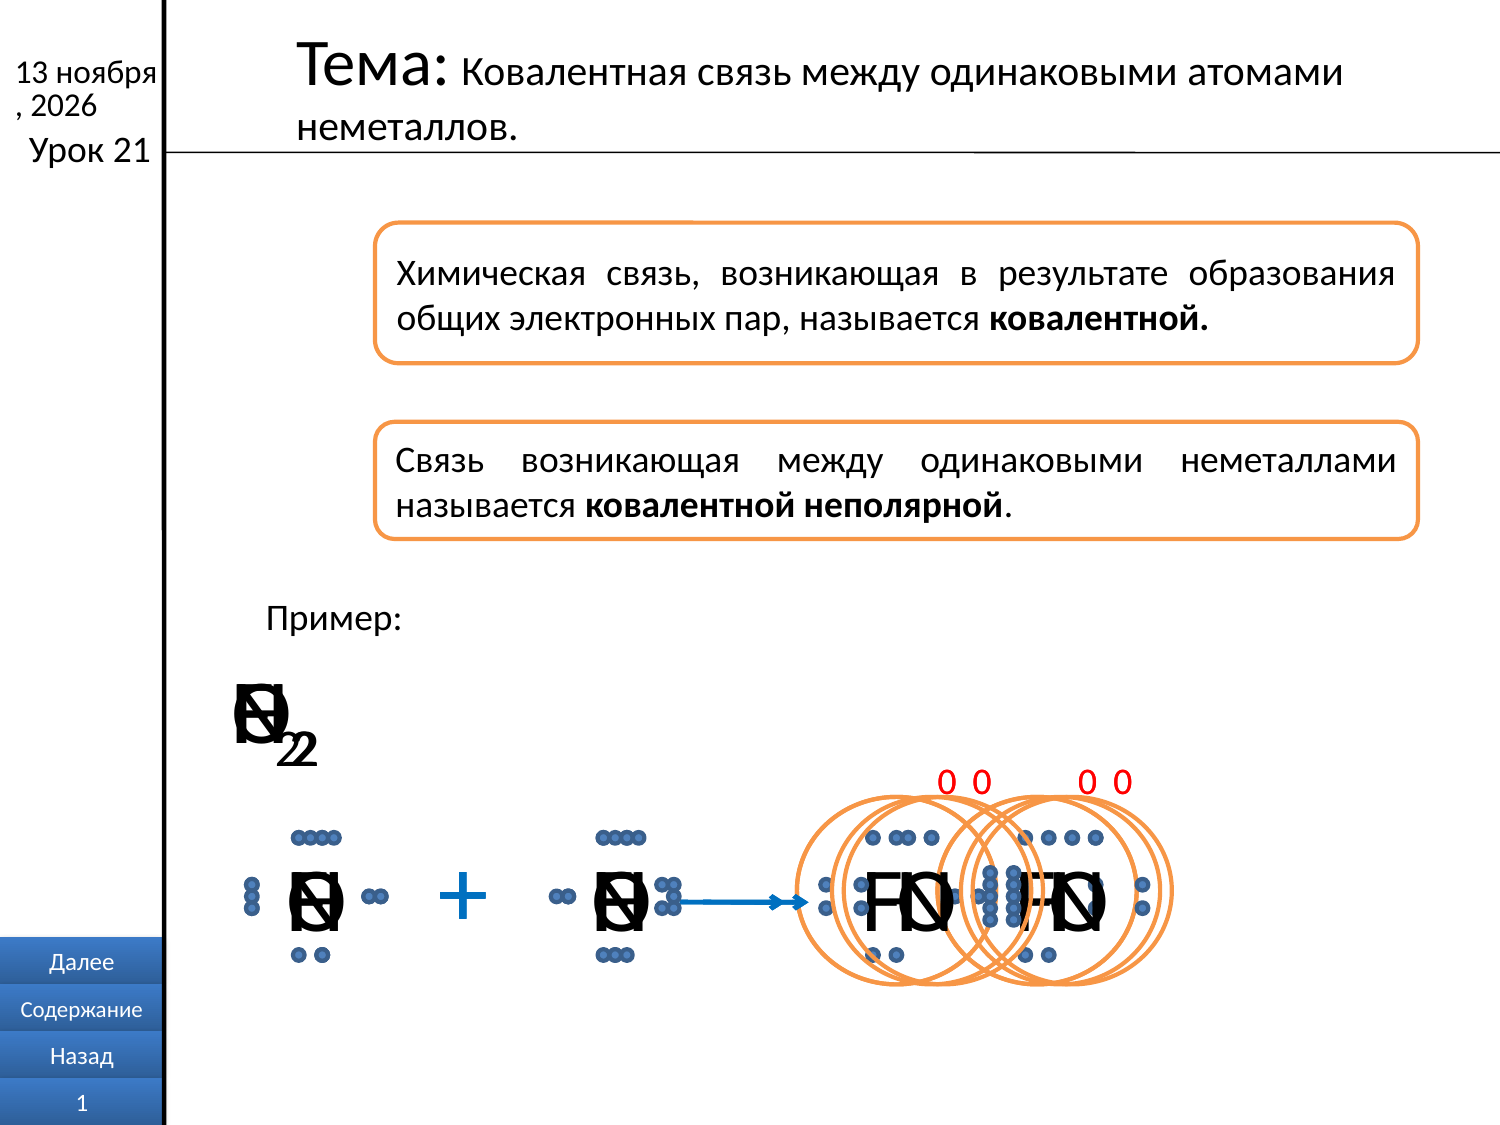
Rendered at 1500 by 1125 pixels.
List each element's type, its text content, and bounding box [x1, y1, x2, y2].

text_box [818, 900, 832, 917]
text_box [291, 957, 307, 963]
text_box [923, 829, 940, 846]
text_box [982, 888, 999, 905]
text_box [302, 829, 319, 846]
text_box [243, 876, 260, 890]
text_box Пример: [251, 585, 418, 646]
text_box 0 [922, 749, 957, 795]
text_box 0 [957, 749, 1007, 810]
text_box [1005, 888, 1022, 905]
text_box [326, 829, 342, 846]
text_box N [575, 831, 665, 957]
text_box [363, 888, 375, 905]
text_box [794, 794, 913, 987]
text_box [548, 888, 565, 905]
text_box [841, 794, 1002, 987]
text_box [1071, 810, 1174, 987]
text_box N2 [215, 644, 332, 785]
text_box [1007, 794, 1044, 808]
text_box [1068, 794, 1098, 801]
text_box Химическая связь, возникающая в результате образования общих электронных пар, называется ковалентной. [372, 220, 1421, 366]
text_box [982, 911, 999, 928]
text_box [372, 888, 389, 905]
text_box 1 [0, 1078, 164, 1125]
text_box [818, 876, 830, 893]
text_box [243, 888, 260, 905]
text_box [990, 970, 1048, 987]
text_box [1005, 911, 1022, 928]
text_box N [271, 831, 361, 957]
text_box [630, 829, 647, 846]
text_box [900, 829, 917, 846]
text_box Назад [0, 1031, 164, 1077]
text_box [607, 829, 624, 846]
text_box [665, 888, 682, 905]
text_box [958, 794, 1163, 987]
text_box [1064, 829, 1081, 846]
text_box 17/02/11 [165, 42, 176, 98]
text_box Урок 21 [14, 117, 164, 177]
text_box 0 [1063, 749, 1098, 797]
text_box [621, 957, 635, 963]
text_box [665, 876, 682, 890]
text_box [314, 947, 331, 963]
text_box Тема: Ковалентная связь между одинаковыми атомами неметаллов. [281, 11, 1454, 150]
text_box Содержание [0, 984, 164, 1030]
text_box + [423, 820, 504, 955]
text_box [665, 902, 682, 917]
text_box [595, 957, 609, 963]
text_box [1087, 829, 1104, 846]
text_box Далее [0, 937, 164, 983]
text_box Связь возникающая между одинаковыми неметаллами называется ковалентной неполярной. [372, 419, 1421, 542]
text_box [829, 794, 936, 987]
text_box [243, 903, 260, 917]
text_box 0 [1098, 749, 1148, 810]
text_box [607, 947, 624, 963]
text_box [562, 888, 575, 905]
text_box 17/02/11 [0, 42, 164, 98]
